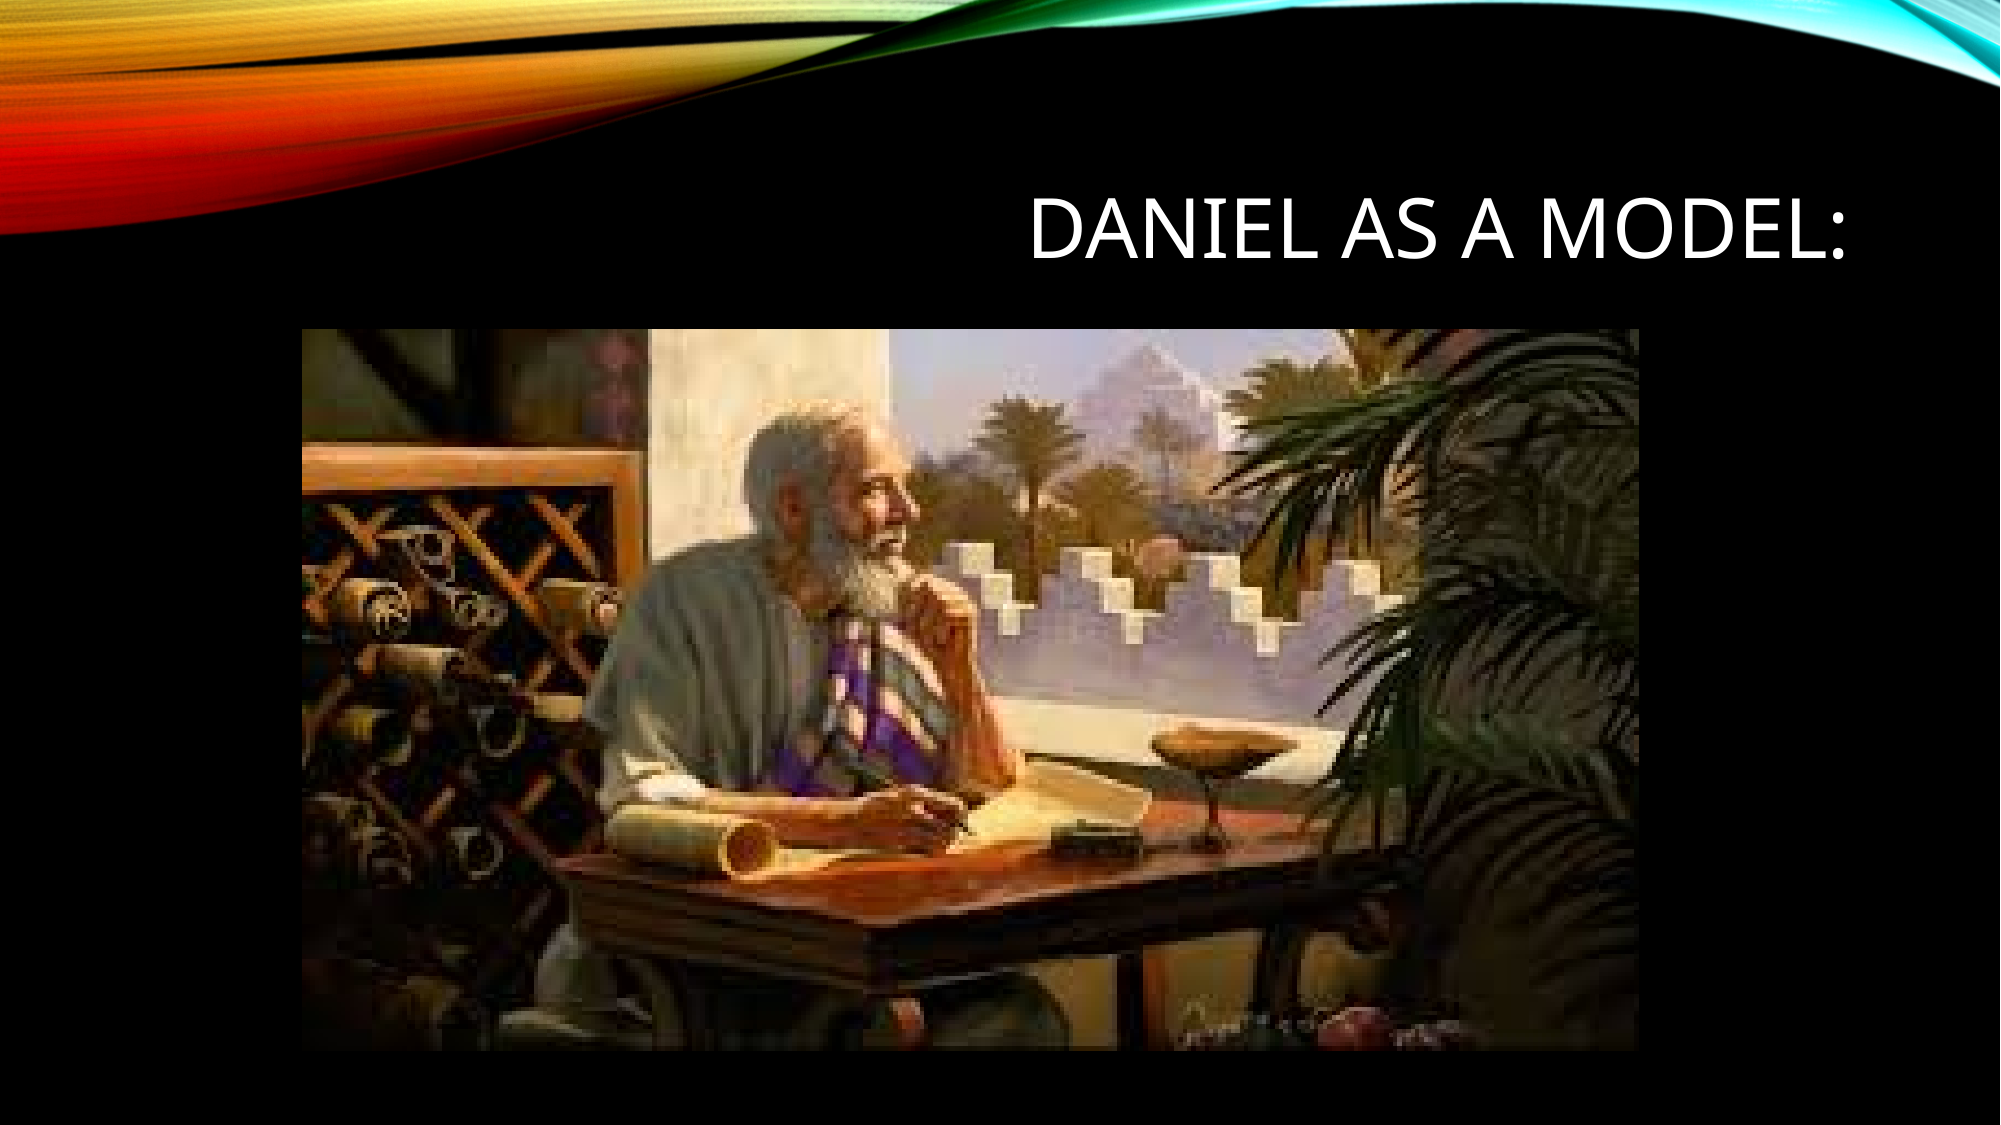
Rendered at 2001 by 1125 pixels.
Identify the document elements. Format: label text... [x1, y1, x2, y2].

picture [0, 0, 2000, 237]
title DANIEL AS A MODEL: [474, 125, 1888, 338]
picture [302, 329, 1639, 1051]
